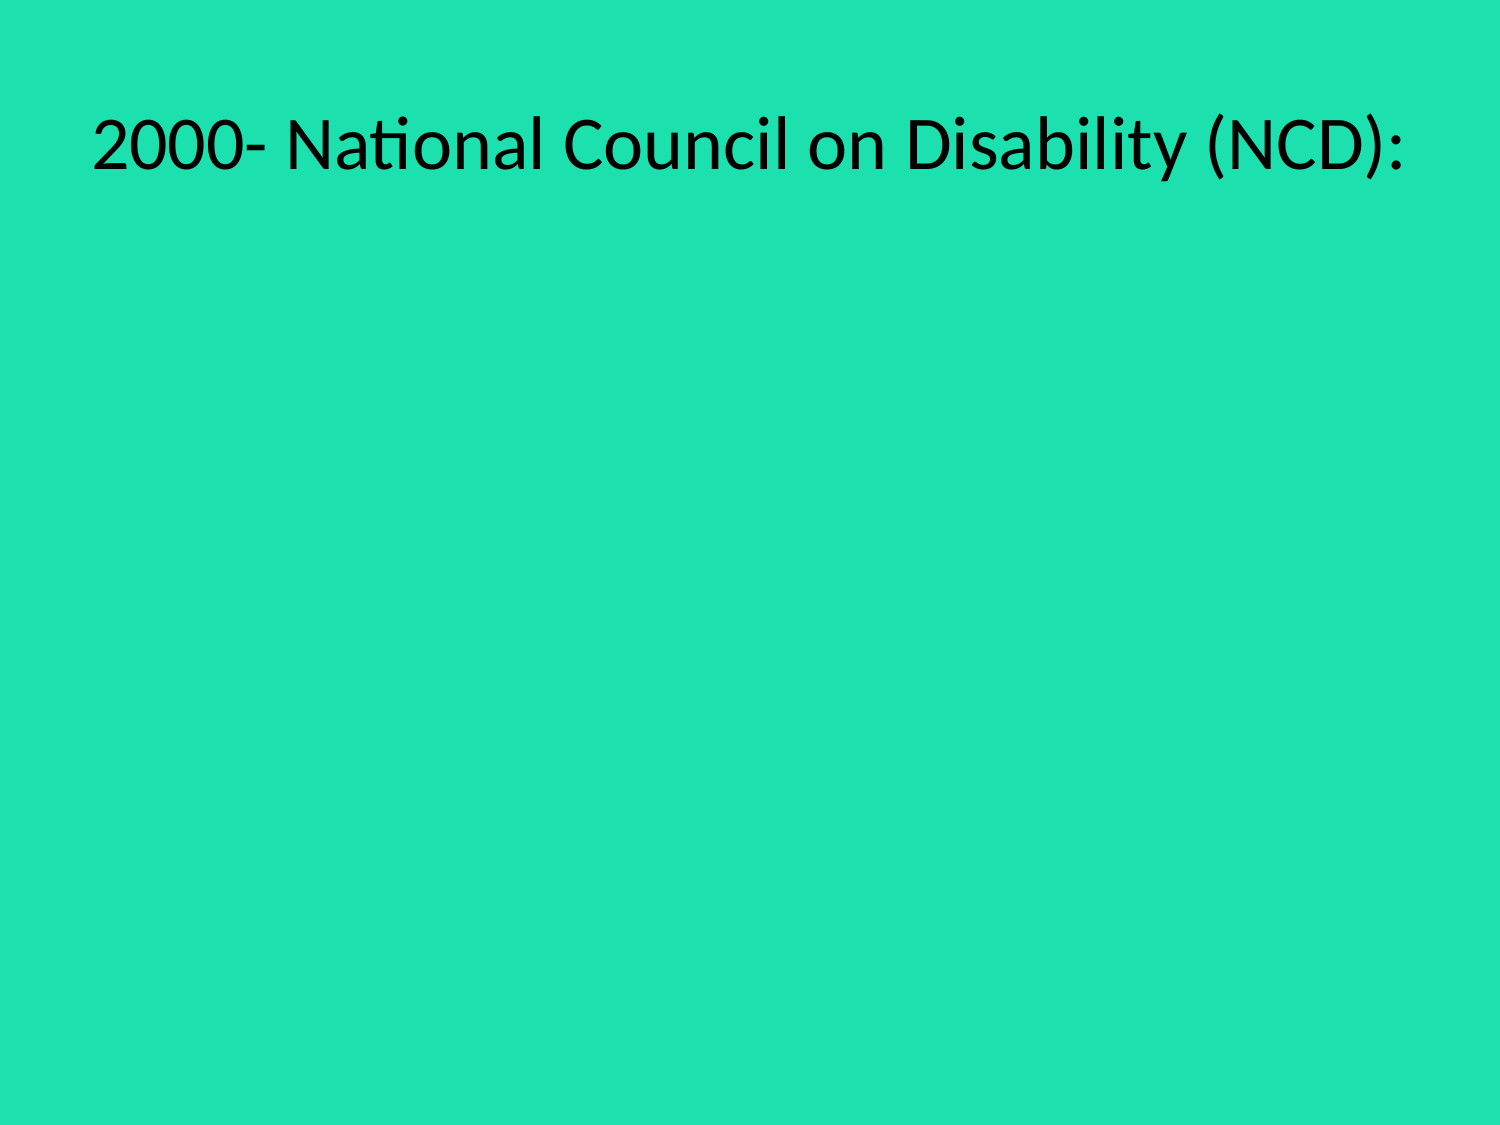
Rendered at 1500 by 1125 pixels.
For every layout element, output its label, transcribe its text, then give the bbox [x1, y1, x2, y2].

title 2000- National Council on Disability (NCD): [75, 45, 1425, 233]
